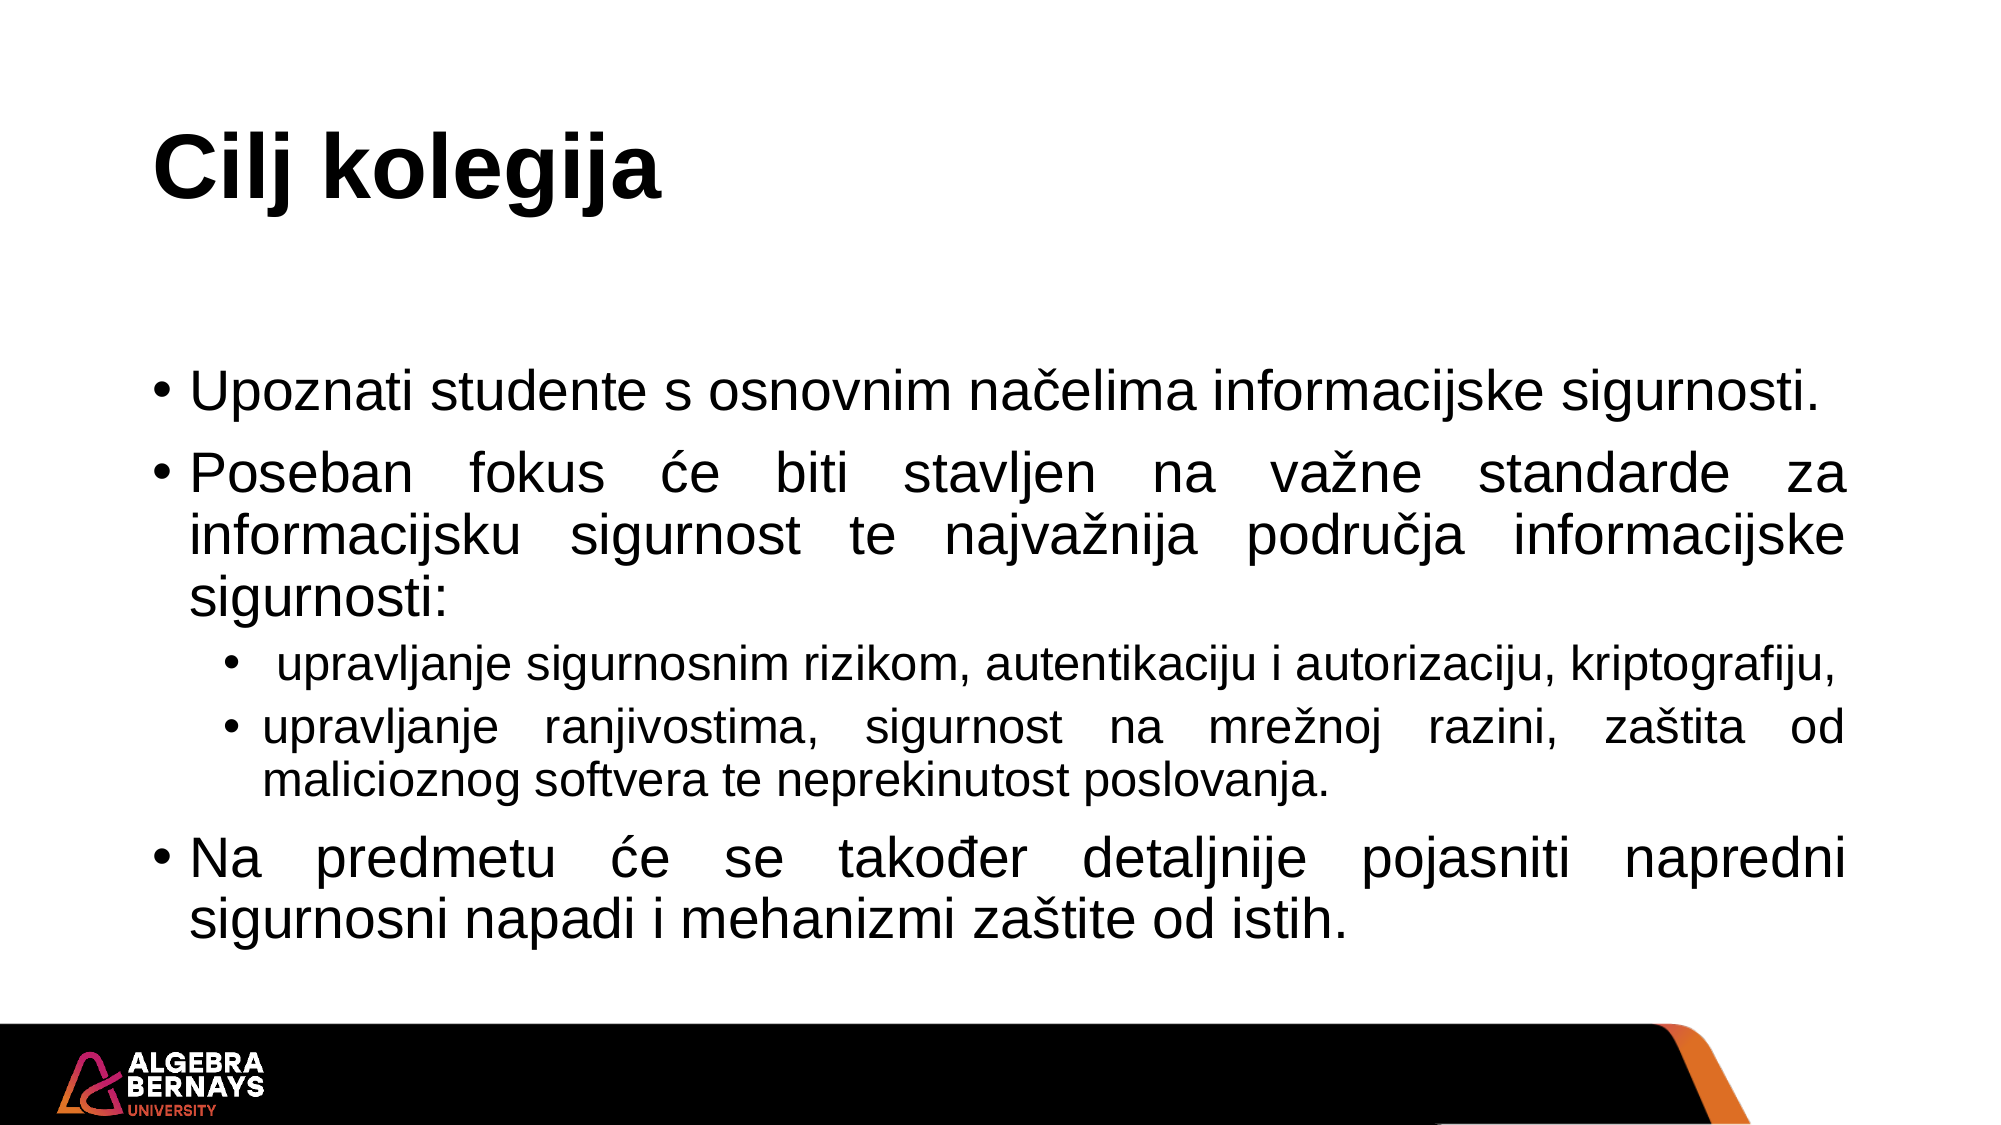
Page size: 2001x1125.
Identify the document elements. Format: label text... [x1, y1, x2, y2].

picture [0, 1023, 1958, 1125]
list Upoznati studente s osnovnim načelima informacijske sigurnosti. Poseban fokus će biti stavljen na važne standarde za informacijsku sigurnost te najvažnija područja informacijske sigurnosti: upravljanje sigurnosnim rizikom, autentikaciju i autorizaciju, kriptografiju, upravljanje ranjivostima, sigurnost na mrežnoj razini, zaštita od malicioznog softvera te neprekinutost poslovanja. Na predmetu će se također detaljnije pojasniti napredni sigurnosni napadi i mehanizmi zaštite od istih. [137, 299, 1863, 1014]
title Cilj kolegija [137, 59, 1863, 278]
